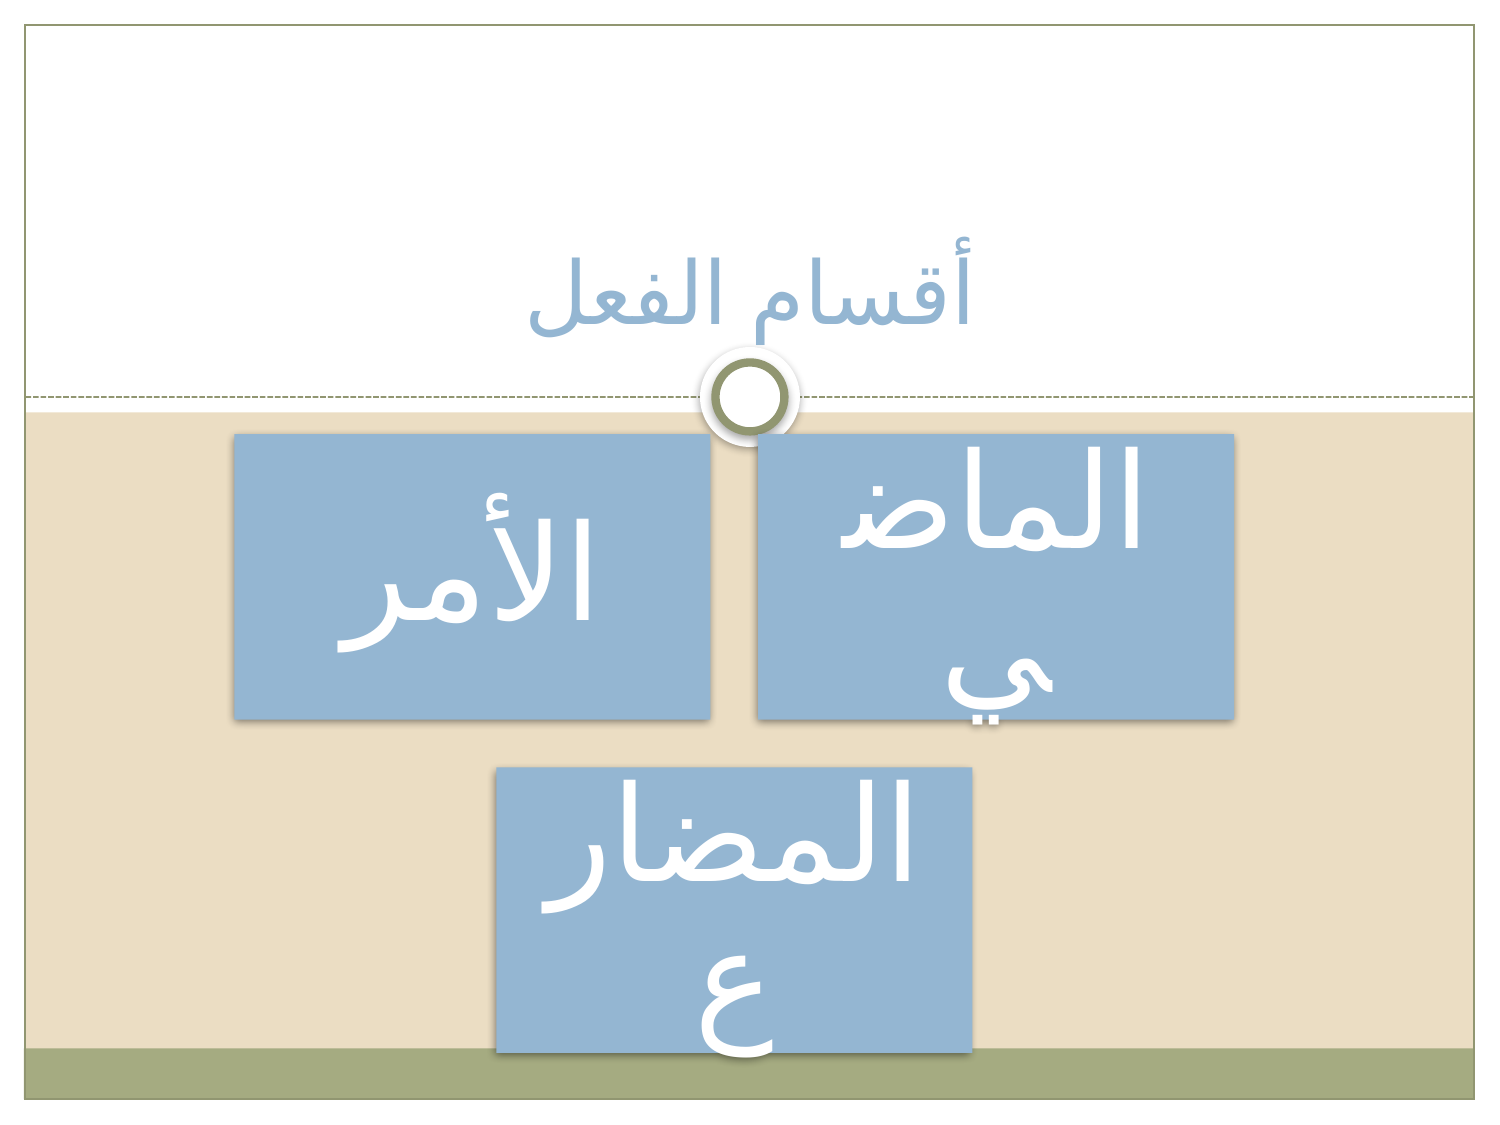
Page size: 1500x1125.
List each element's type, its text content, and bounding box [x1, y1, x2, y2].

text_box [234, 409, 1235, 1078]
title أقسام الفعل [112, 62, 1388, 350]
